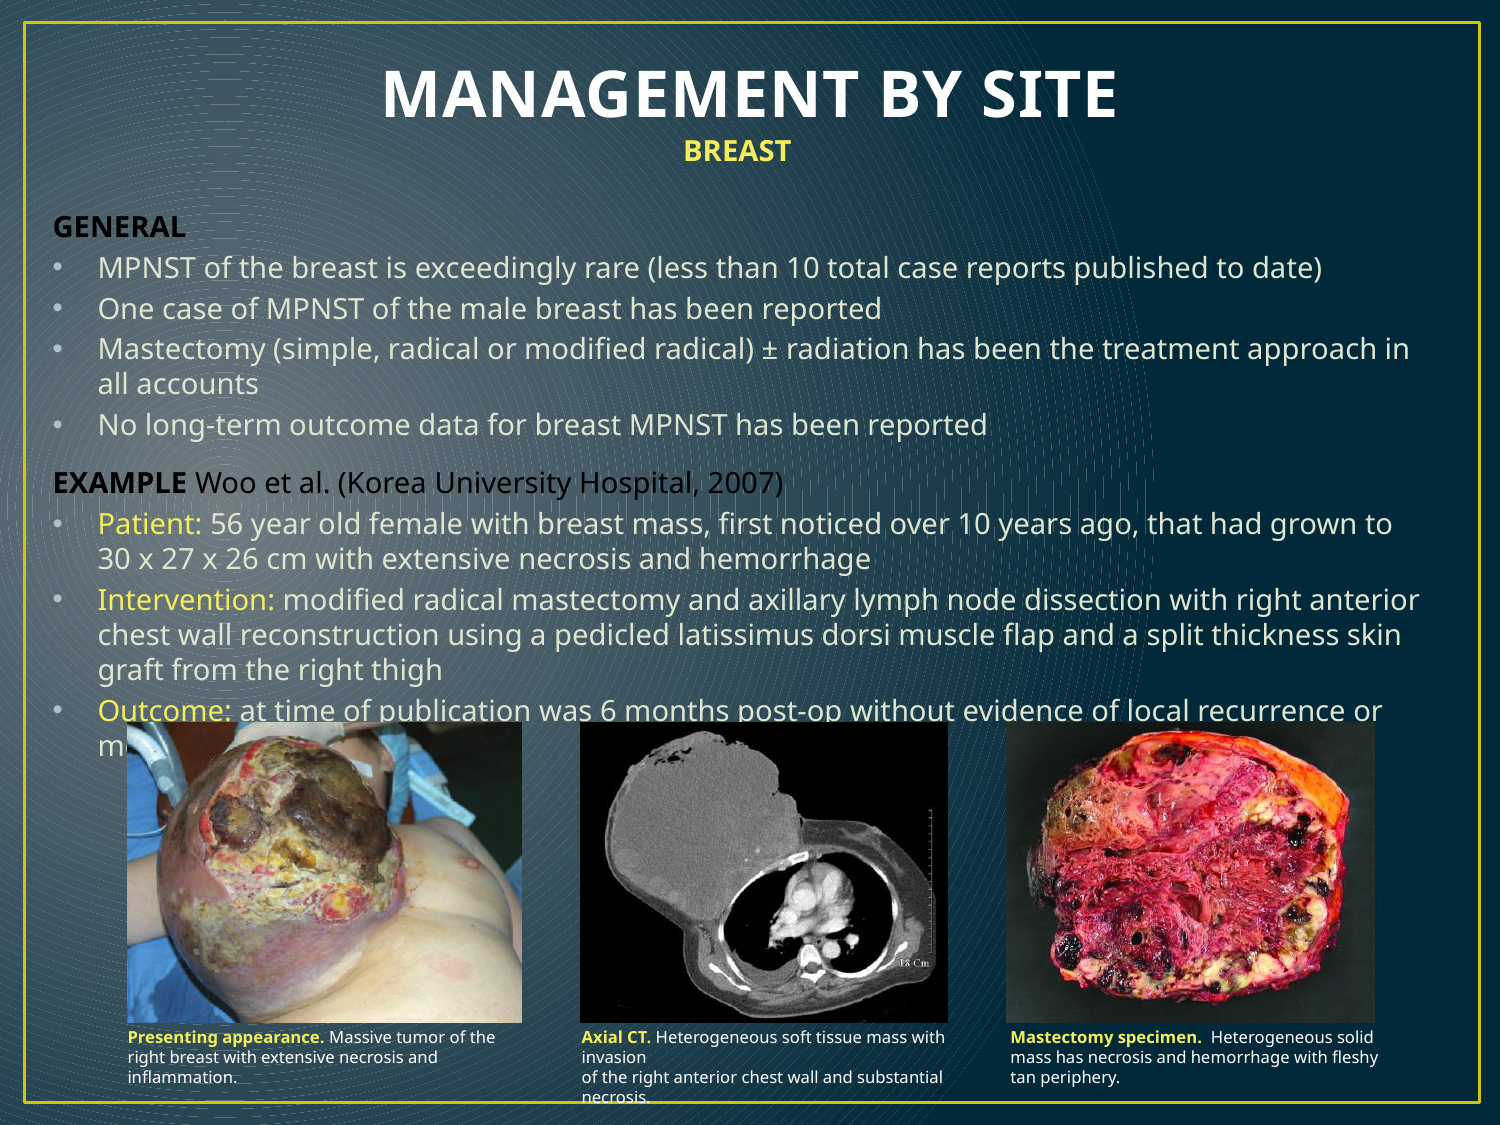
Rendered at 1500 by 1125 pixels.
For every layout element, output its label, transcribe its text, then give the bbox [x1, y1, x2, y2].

text_box Mastectomy specimen. Heterogeneous solid mass has necrosis and hemorrhage with fleshy tan periphery. [995, 1019, 1400, 1094]
list BREAST GENERAL MPNST of the breast is exceedingly rare (less than 10 total case reports published to date) One case of MPNST of the male breast has been reported Mastectomy (simple, radical or modified radical) ± radiation has been the treatment approach in all accounts No long-term outcome data for breast MPNST has been reported EXAMPLE Woo et al. (Korea University Hospital, 2007) Patient: 56 year old female with breast mass, first noticed over 10 years ago, that had grown to 30 x 27 x 26 cm with extensive necrosis and hemorrhage Intervention: modified radical mastectomy and axillary lymph node dissection with right anterior chest wall reconstruction using a pedicled latissimus dorsi muscle flap and a split thickness skin graft from the right thigh Outcome: at time of publication was 6 months post-op without evidence of local recurrence or metastasis [37, 125, 1438, 1088]
picture [1006, 722, 1374, 1022]
text_box Axial CT. Heterogeneous soft tissue mass with invasion of the right anterior chest wall and substantial necrosis. [566, 1019, 1000, 1114]
picture [580, 722, 948, 1023]
title MANAGEMENT BY SITE [0, 45, 1500, 138]
text_box Presenting appearance. Massive tumor of the right breast with extensive necrosis and inflammation. [112, 1019, 535, 1094]
picture [126, 722, 522, 1023]
